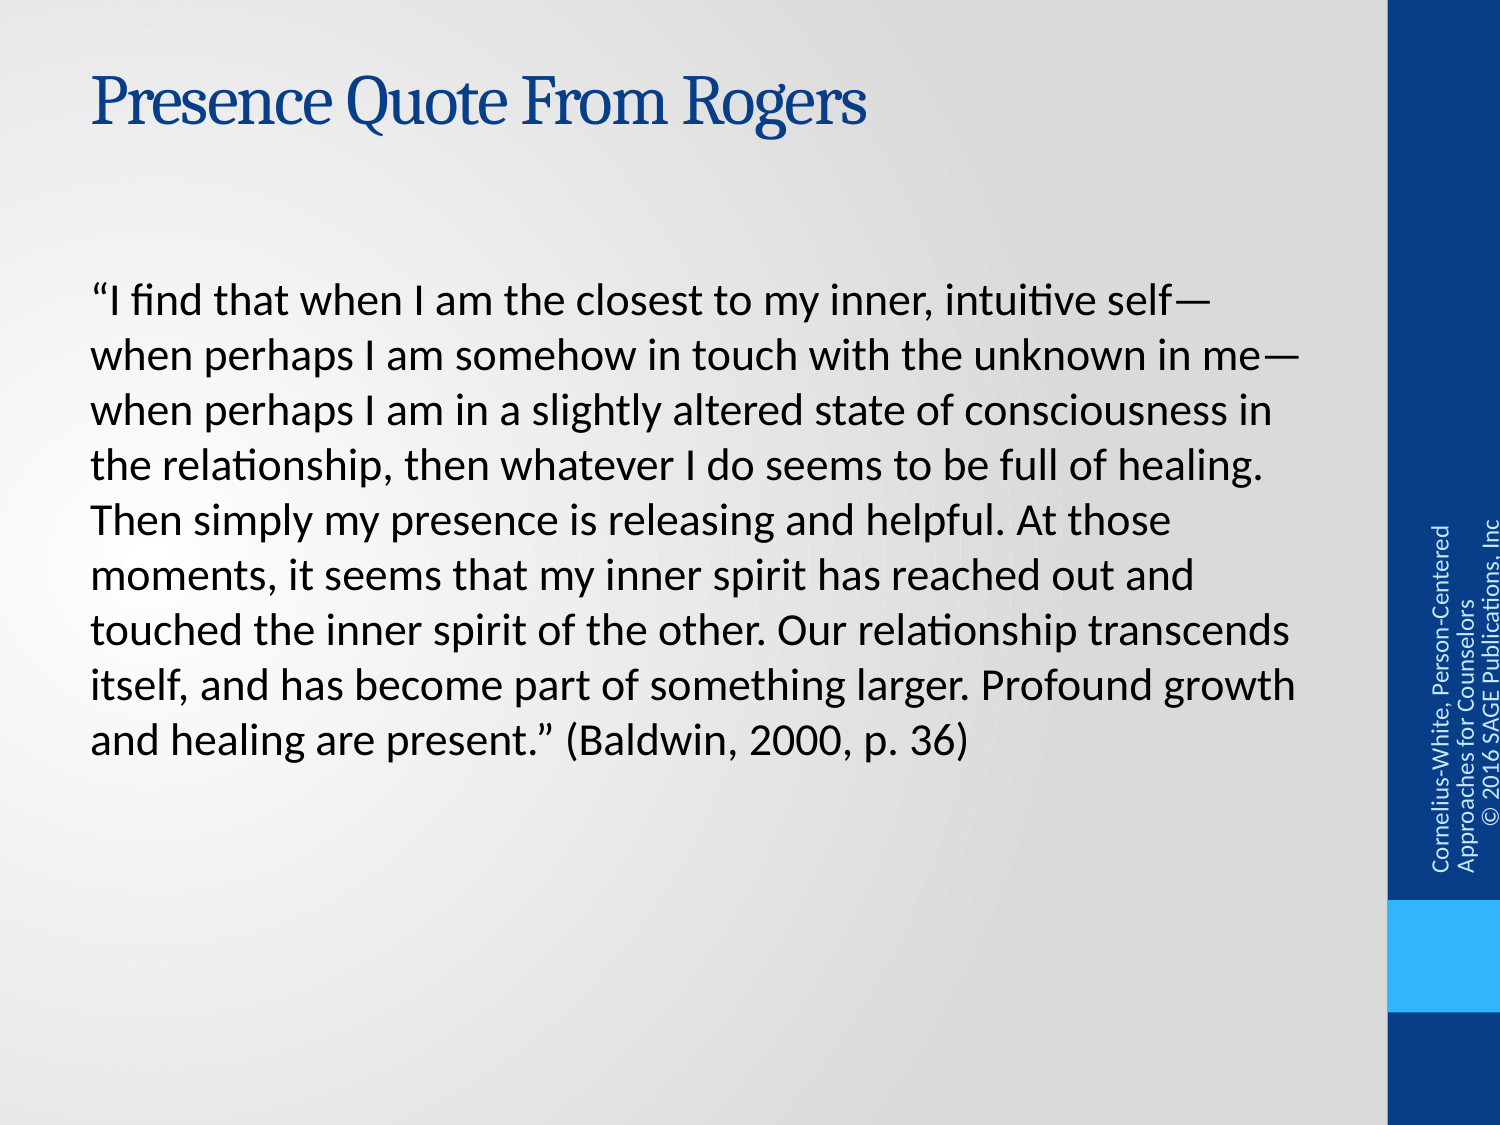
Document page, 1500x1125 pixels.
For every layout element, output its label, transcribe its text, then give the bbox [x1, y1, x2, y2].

title Presence Quote From Rogers [75, 45, 1325, 233]
list “I find that when I am the closest to my inner, intuitive self—when perhaps I am somehow in touch with the unknown in me—when perhaps I am in a slightly altered state of consciousness in the relationship, then whatever I do seems to be full of healing. Then simply my presence is releasing and helpful. At those moments, it seems that my inner spirit has reached out and touched the inner spirit of the other. Our relationship transcends itself, and has become part of something larger. Profound growth and healing are present.” (Baldwin, 2000, p. 36) [75, 262, 1325, 1050]
footer Cornelius-White, Person-Centered Approaches for Counselors © 2016 SAGE Publications, Inc. [1408, 500, 1469, 889]
